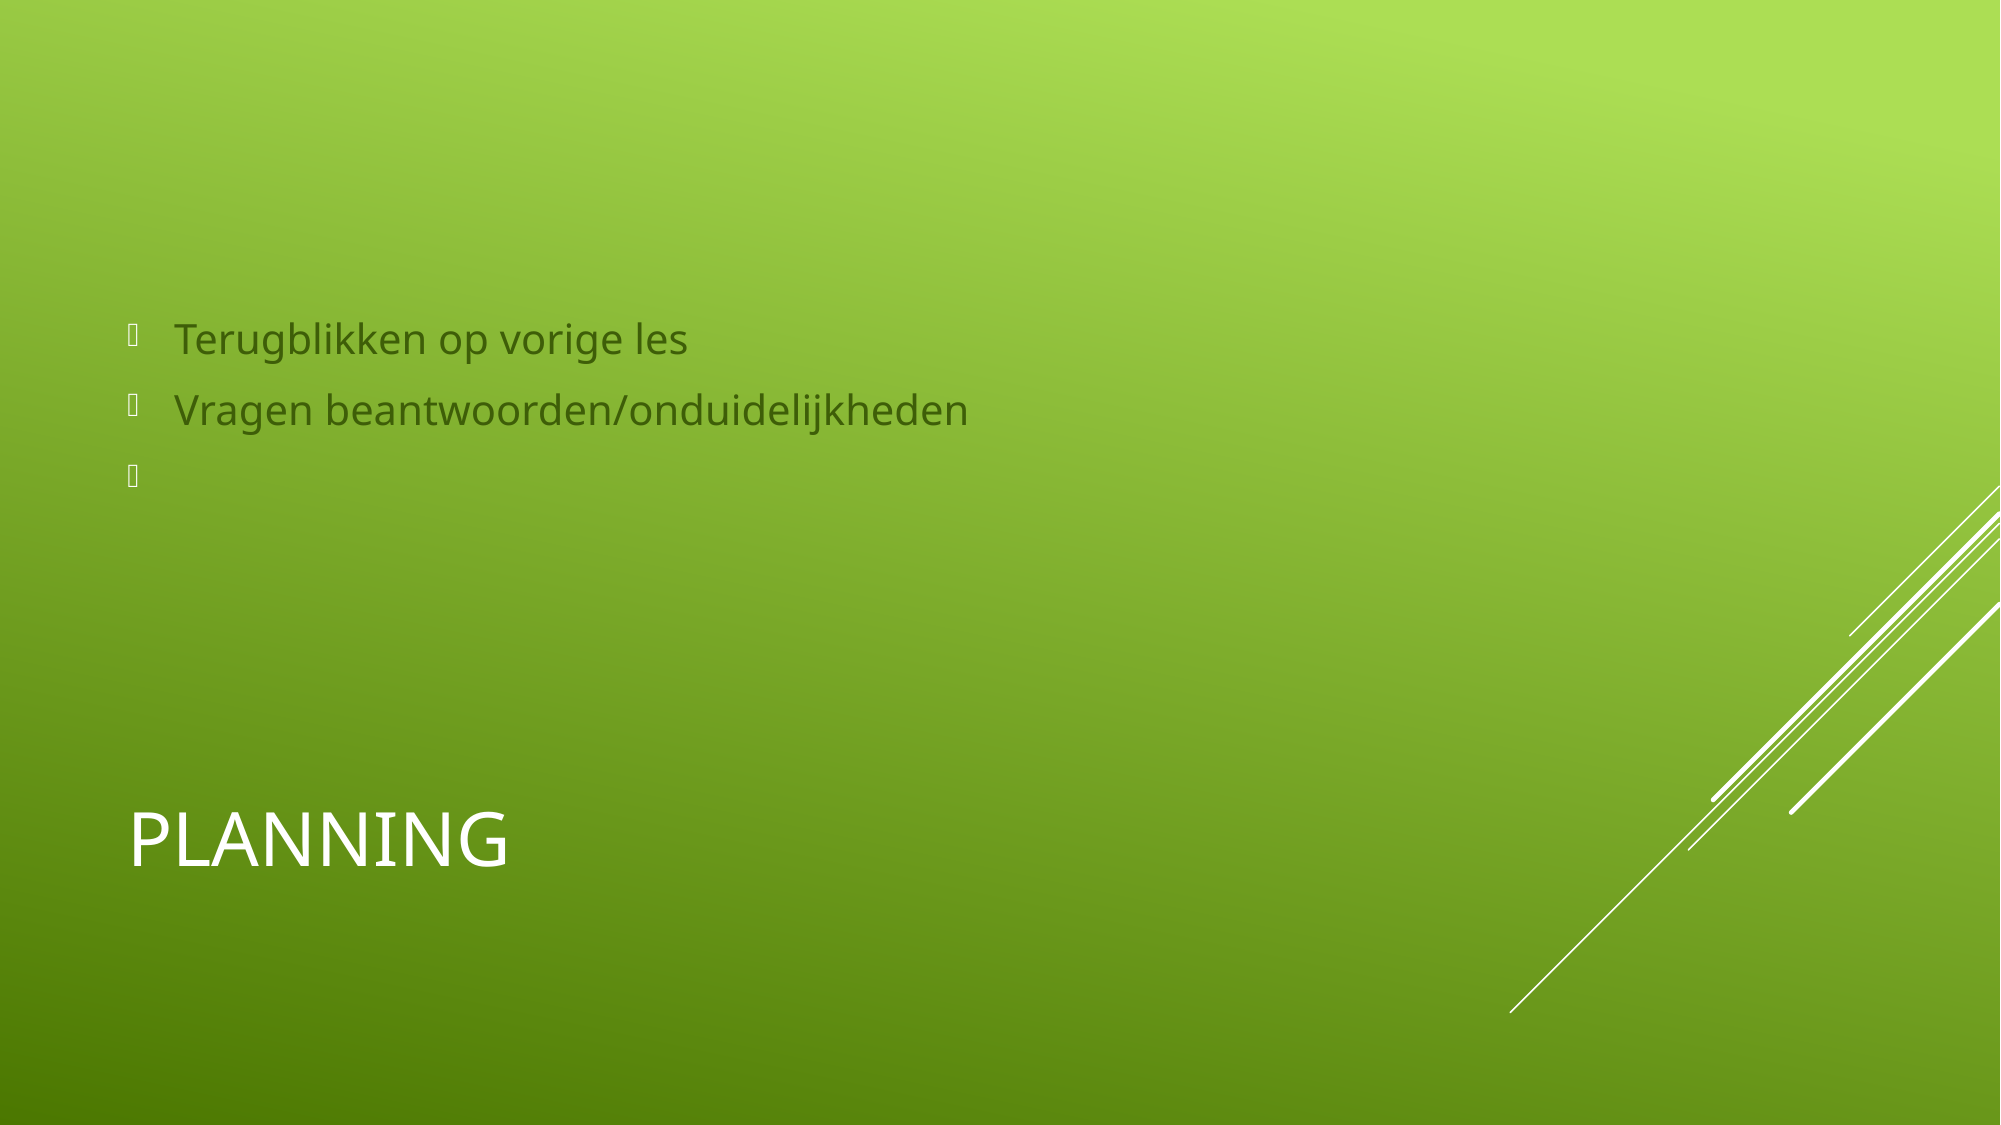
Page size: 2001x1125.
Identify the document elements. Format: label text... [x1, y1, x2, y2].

title planning [112, 713, 1513, 961]
list Terugblikken op vorige les Vragen beantwoorden/onduidelijkheden [112, 112, 1513, 706]
